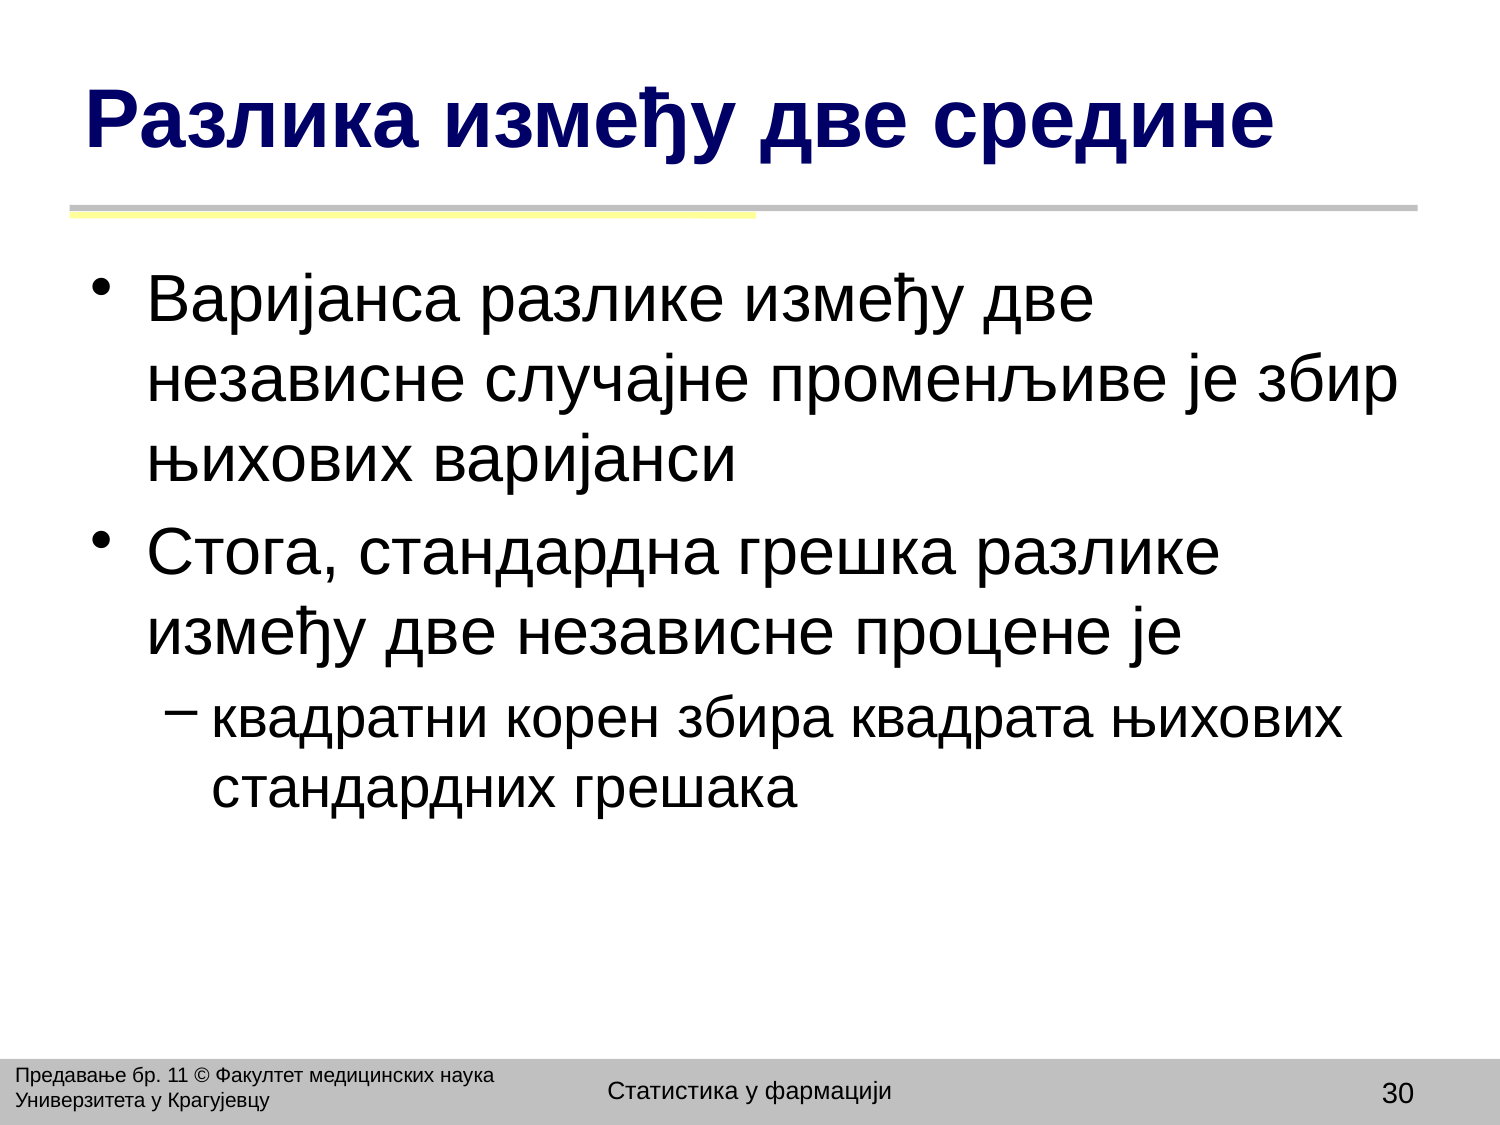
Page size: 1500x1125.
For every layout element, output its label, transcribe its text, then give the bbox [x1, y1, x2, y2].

footer Статистика у фармацији [512, 1066, 988, 1125]
slide_number 30 [1079, 1066, 1430, 1125]
slide_number Предавање бр. 11 © Факултет медицинских наука Универзитета у Крагујевцу [0, 1053, 622, 1108]
title Разлика између две средине [69, 19, 1426, 208]
list Варијанса разлике између две независне случајне променљиве је збир њихових варијанси Стога, стандардна грешка разлике између две независне процене је квадратни корен збира квадрата њихових стандардних грешака [74, 246, 1426, 1023]
